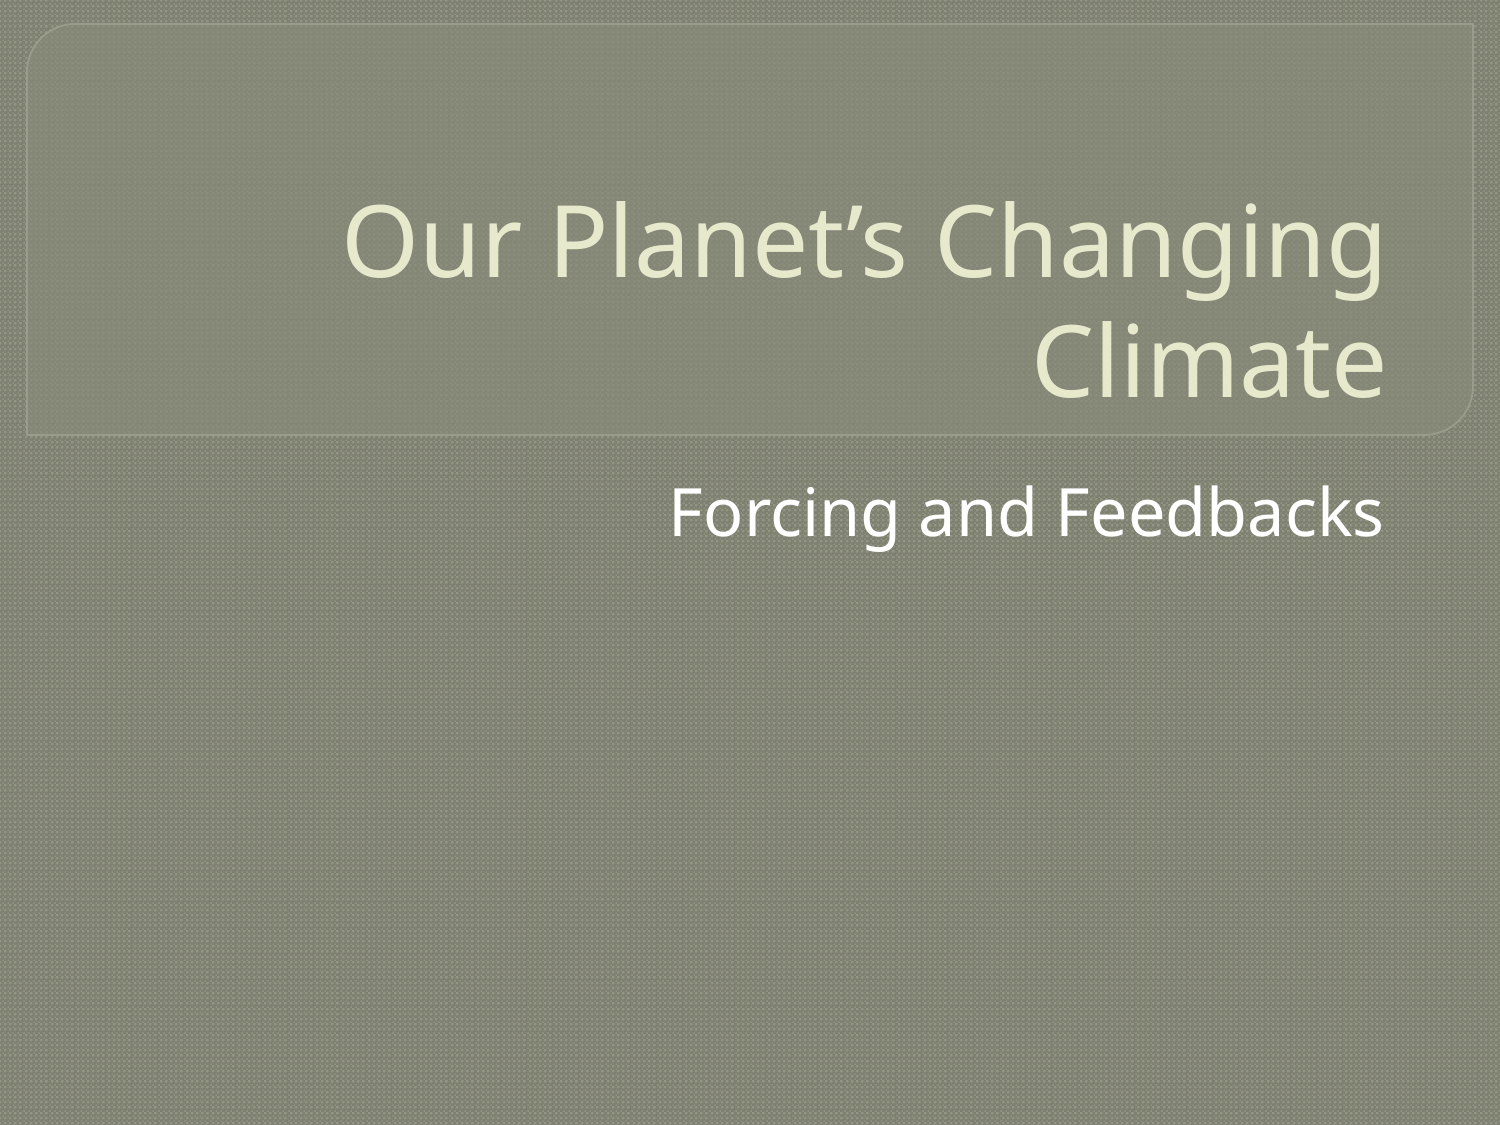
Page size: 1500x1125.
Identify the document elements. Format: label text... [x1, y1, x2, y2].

title Our Planet’s Changing Climate [76, 62, 1427, 425]
subtitle Forcing and Feedbacks [350, 462, 1427, 750]
